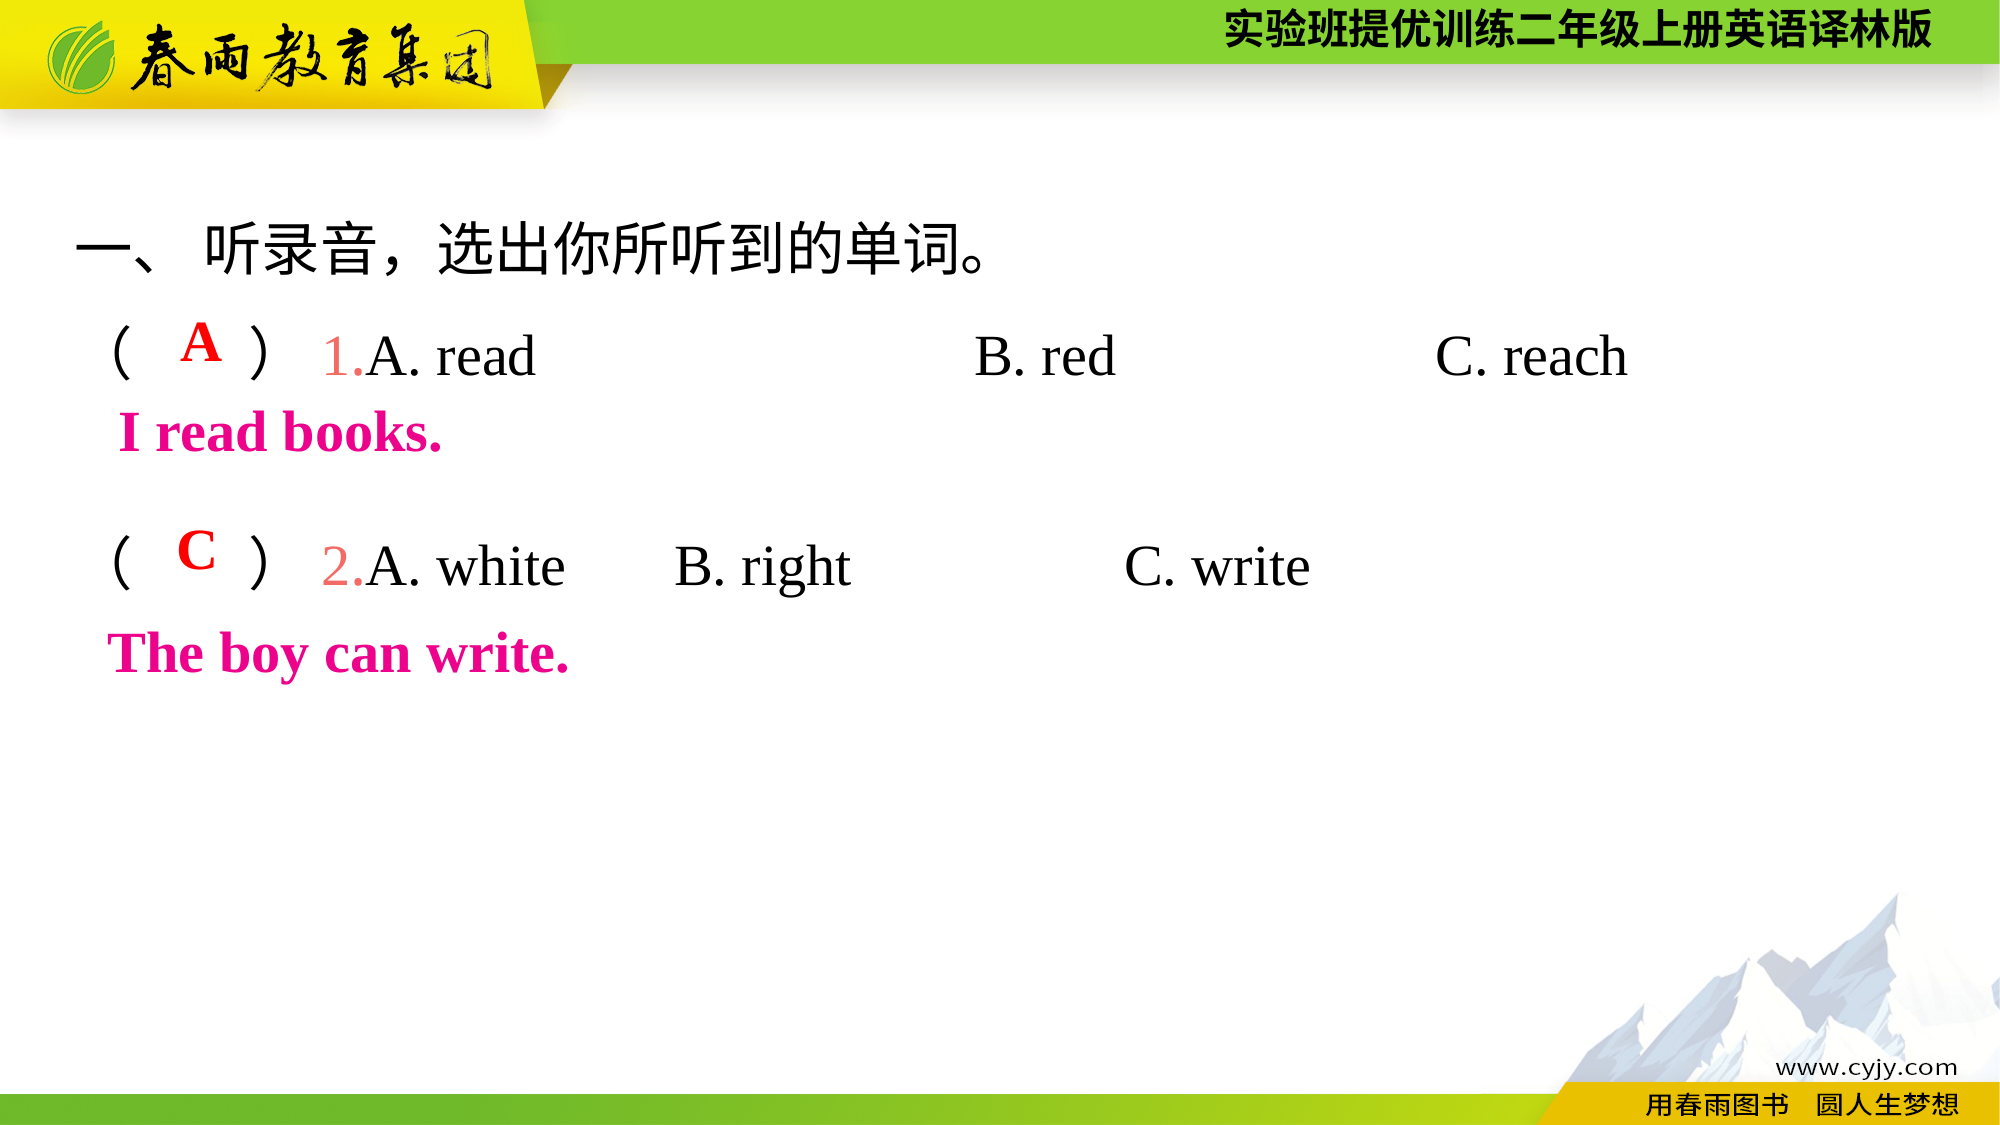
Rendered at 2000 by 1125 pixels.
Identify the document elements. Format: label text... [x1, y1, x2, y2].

picture [0, 0, 2000, 1125]
text_box A [165, 295, 238, 380]
text_box I read books. [103, 385, 459, 471]
text_box C [161, 503, 234, 589]
text_box The boy can write. [93, 606, 586, 692]
list 一、 听录音，选出你所听到的单词。 （ ）1.A. read B. red C. reach （ ）2.A. white B. right C. write [59, 169, 1944, 609]
